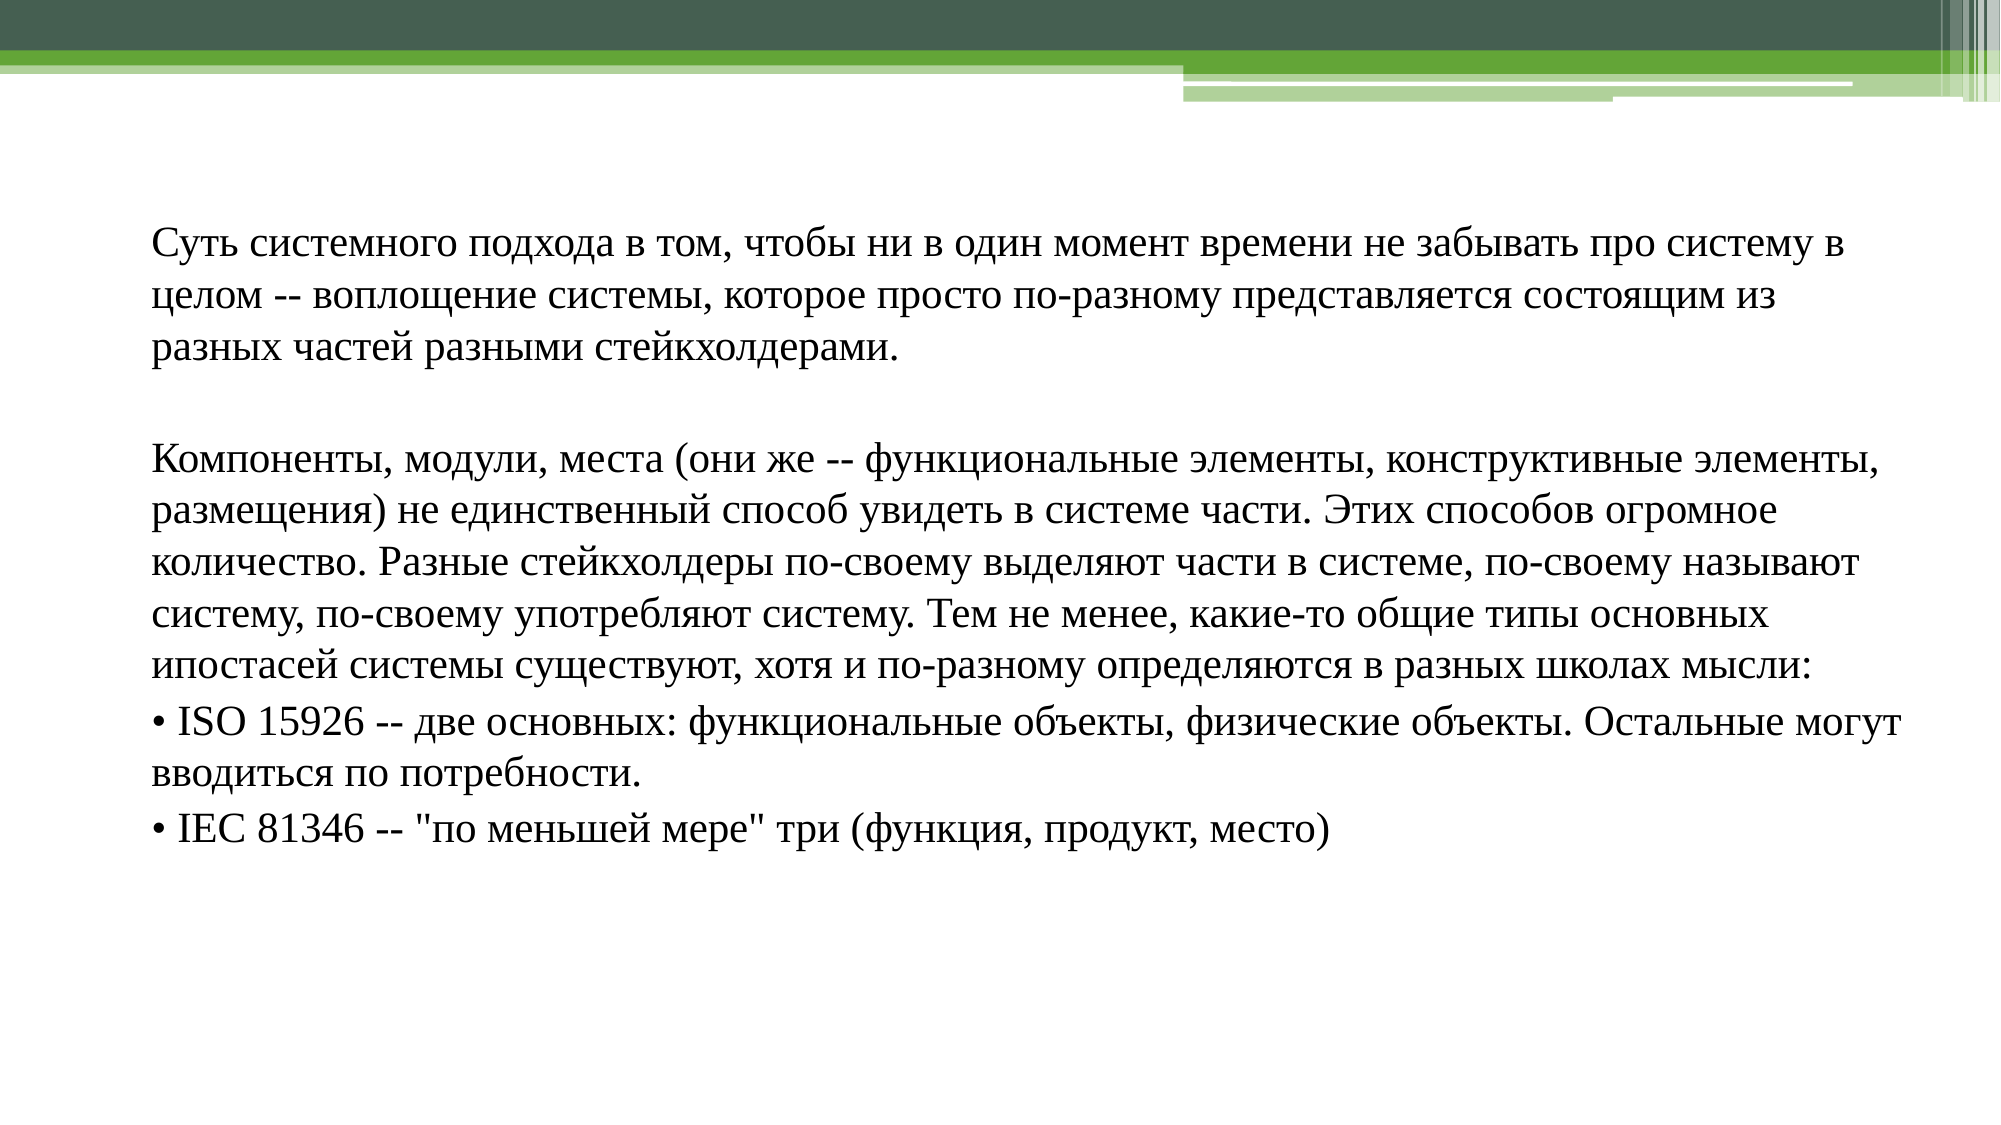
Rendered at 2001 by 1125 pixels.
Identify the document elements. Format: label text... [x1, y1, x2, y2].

list Суть системного подхода в том, чтобы ни в один момент времени не забывать про систему в целом -- воплощение системы, которое просто по-разному представляется состоящим из разных частей разными стейкхолдерами. Компоненты, модули, места (они же -- функциональные элементы, конструктивные элементы, размещения) не единственный способ увидеть в системе части. Этих способов огромное количество. Разные стейкхолдеры по-своему выделяют части в системе, по-своему называют систему, по-своему употребляют систему. Тем не менее, какие-то общие типы основных ипостасей системы существуют, хотя и по-разному определяются в разных школах мысли: • ISO 15926 -- две основных: функциональные объекты, физические объекты. Остальные могут вводиться по потребности. • IEC 81346 -- "по меньшей мере" три (функция, продукт, место) [121, 206, 1922, 916]
